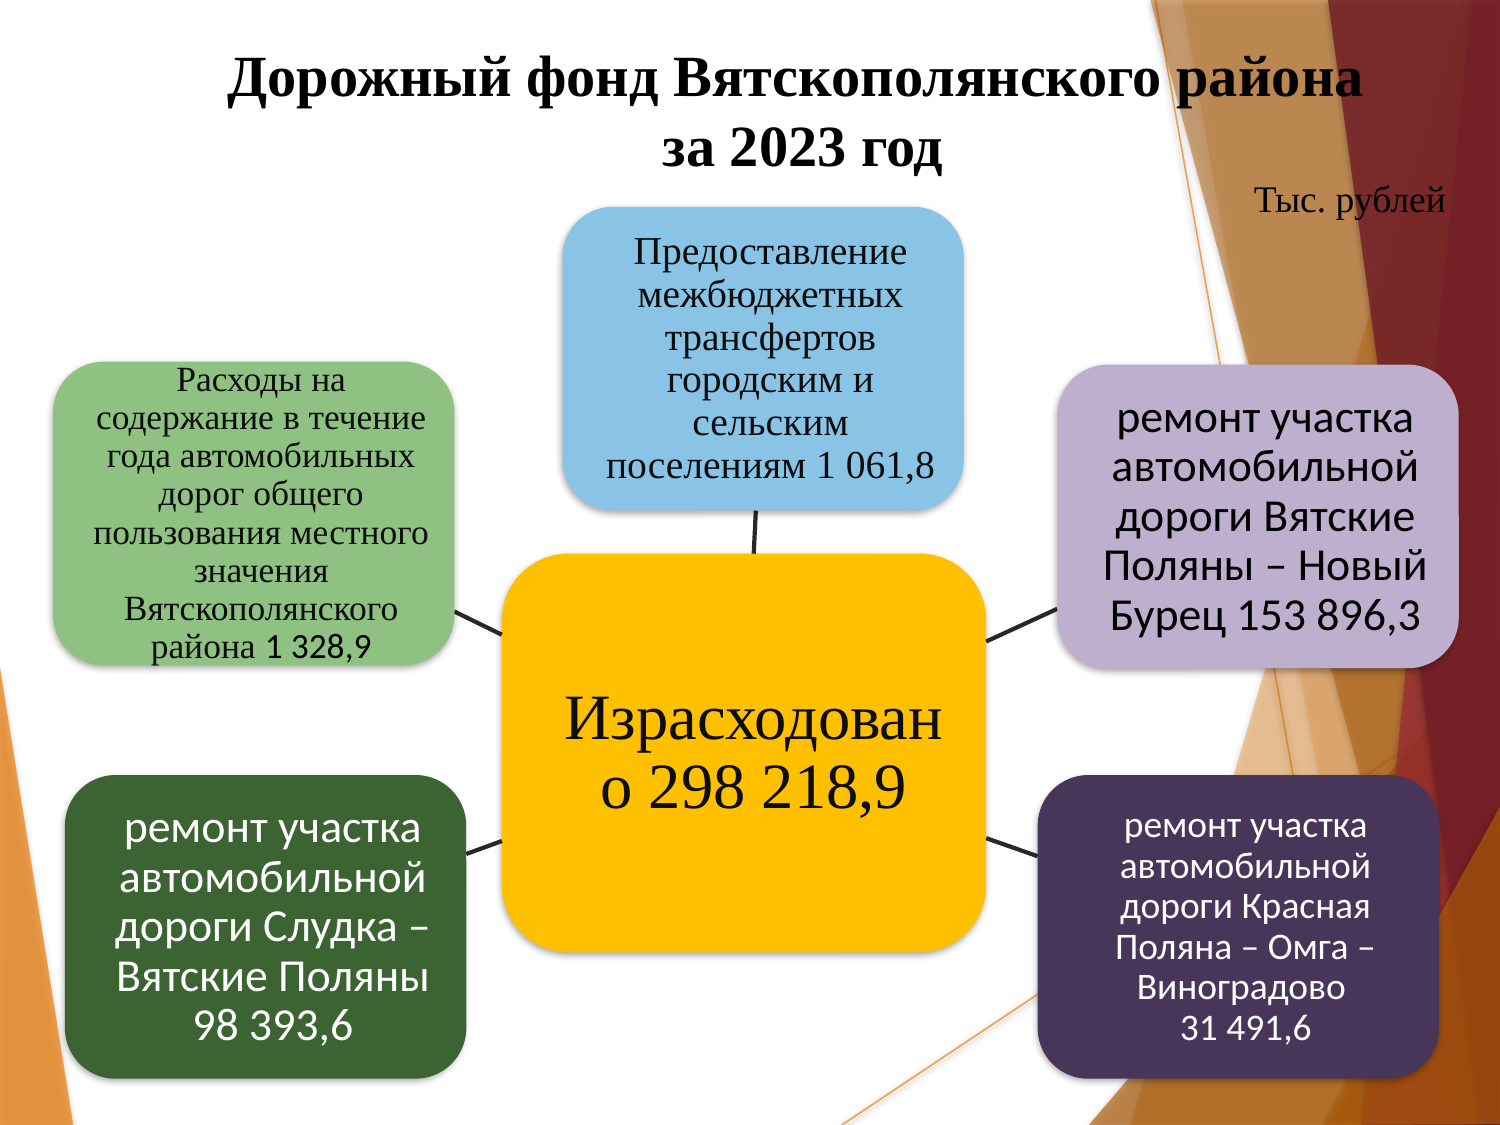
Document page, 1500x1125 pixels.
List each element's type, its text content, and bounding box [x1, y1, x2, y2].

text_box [52, 207, 1459, 1080]
text_box Тыс. рублей [1239, 167, 1462, 209]
text_box Дорожный фонд Вятскополянского района за 2023 год [182, 30, 1424, 186]
